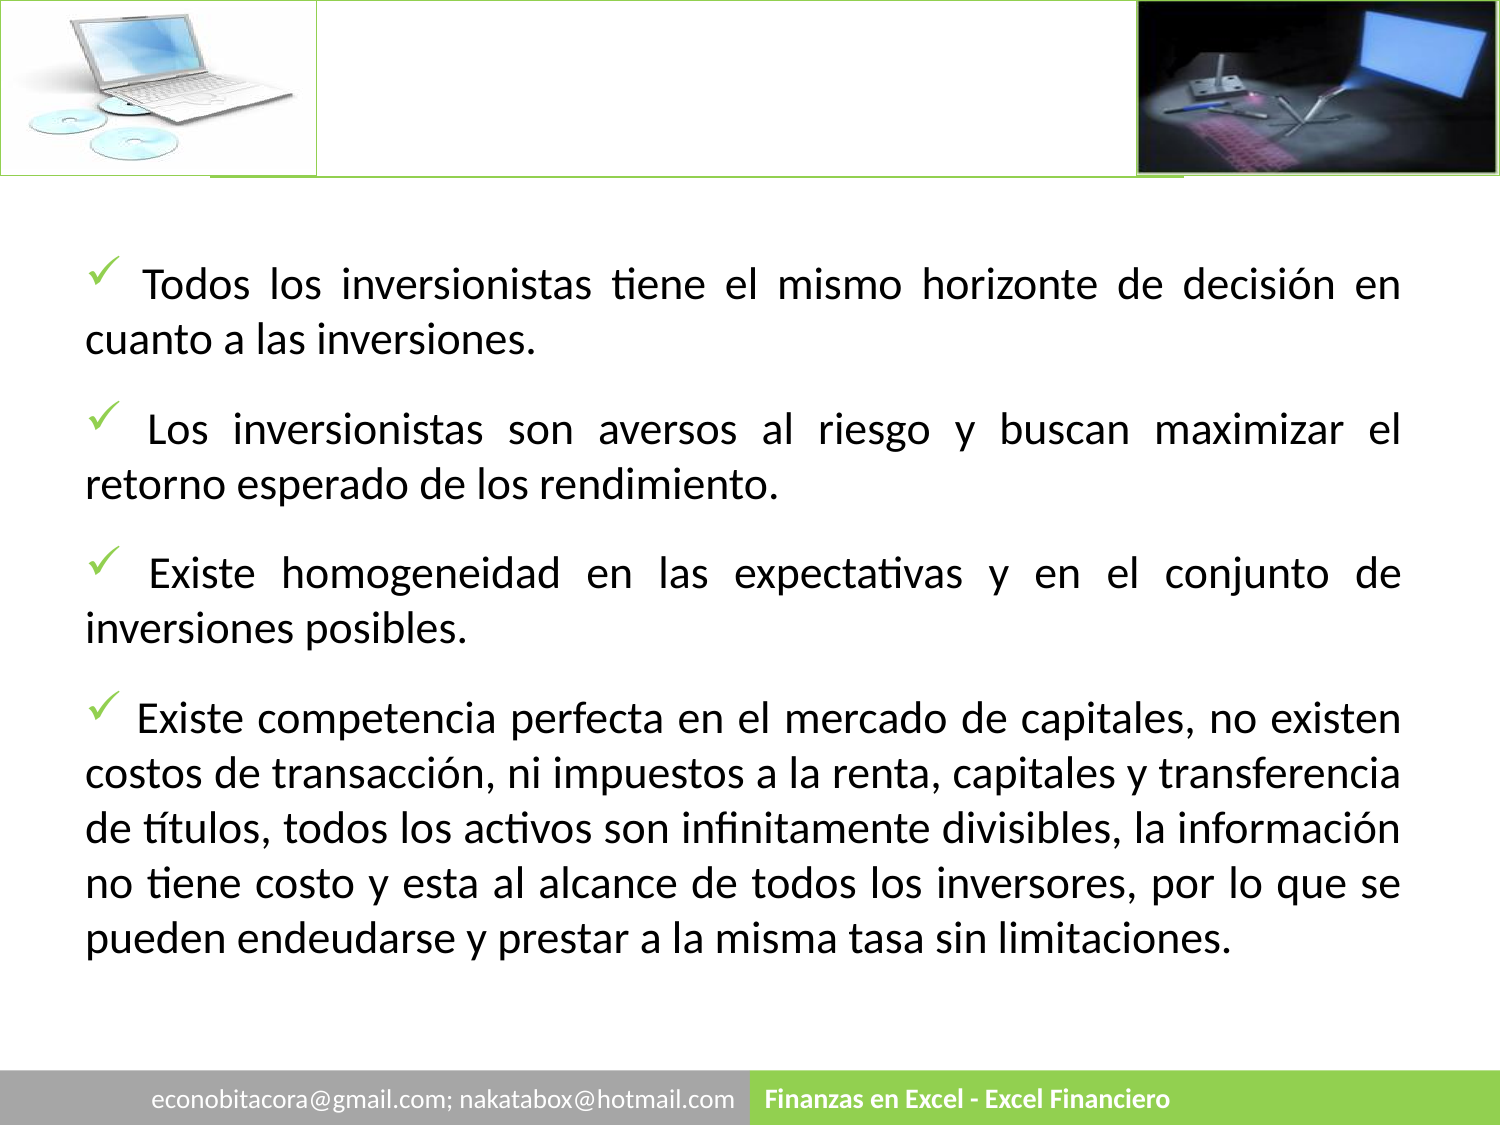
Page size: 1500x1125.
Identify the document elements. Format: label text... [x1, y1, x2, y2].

picture [1136, 0, 1500, 177]
text_box econobitacora@gmail.com; nakatabox@hotmail.com [0, 1070, 749, 1125]
text_box [318, 0, 1134, 178]
text_box Finanzas en Excel - Excel Financiero [749, 1070, 1500, 1125]
picture [0, 0, 317, 177]
text_box Todos los inversionistas tiene el mismo horizonte de decisión en cuanto a las inversiones. Los inversionistas son aversos al riesgo y buscan maximizar el retorno esperado de los rendimiento. Existe homogeneidad en las expectativas y en el conjunto de inversiones posibles. Existe competencia perfecta en el mercado de capitales, no existen costos de transacción, ni impuestos a la renta, capitales y transferencia de títulos, todos los activos son infinitamente divisibles, la información no tiene costo y esta al alcance de todos los inversores, por lo que se pueden endeudarse y prestar a la misma tasa sin limitaciones. [70, 210, 1418, 1008]
